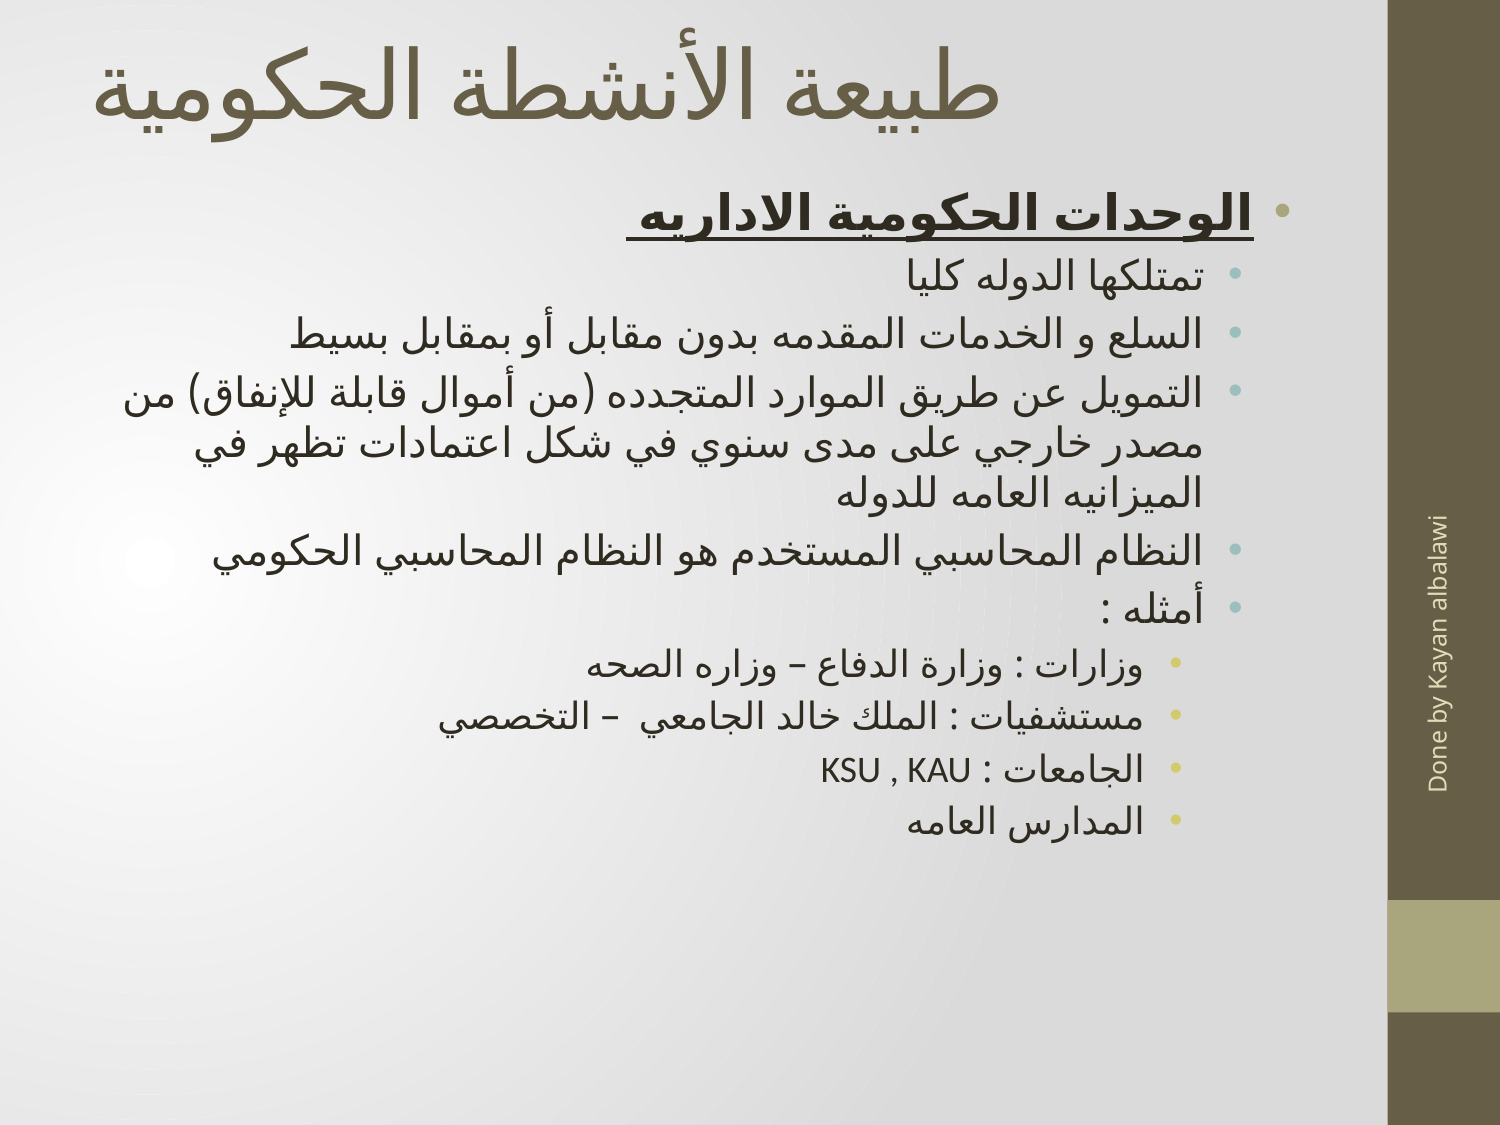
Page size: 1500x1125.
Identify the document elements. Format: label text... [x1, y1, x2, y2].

list الوحدات الحكومية الاداريه تمتلكها الدوله كليا السلع و الخدمات المقدمه بدون مقابل أو بمقابل بسيط التمويل عن طريق الموارد المتجدده (من أموال قابلة للإنفاق) من مصدر خارجي على مدى سنوي في شكل اعتمادات تظهر في الميزانيه العامه للدوله النظام المحاسبي المستخدم هو النظام المحاسبي الحكومي أمثله : وزارات : وزارة الدفاع – وزاره الصحه مستشفيات : الملك خالد الجامعي – التخصصي الجامعات : KSU , KAU المدارس العامه [75, 172, 1325, 1050]
title طبيعة الأنشطة الحكومية [75, 45, 1325, 172]
footer Done by Kayan albalawi [1408, 500, 1469, 889]
